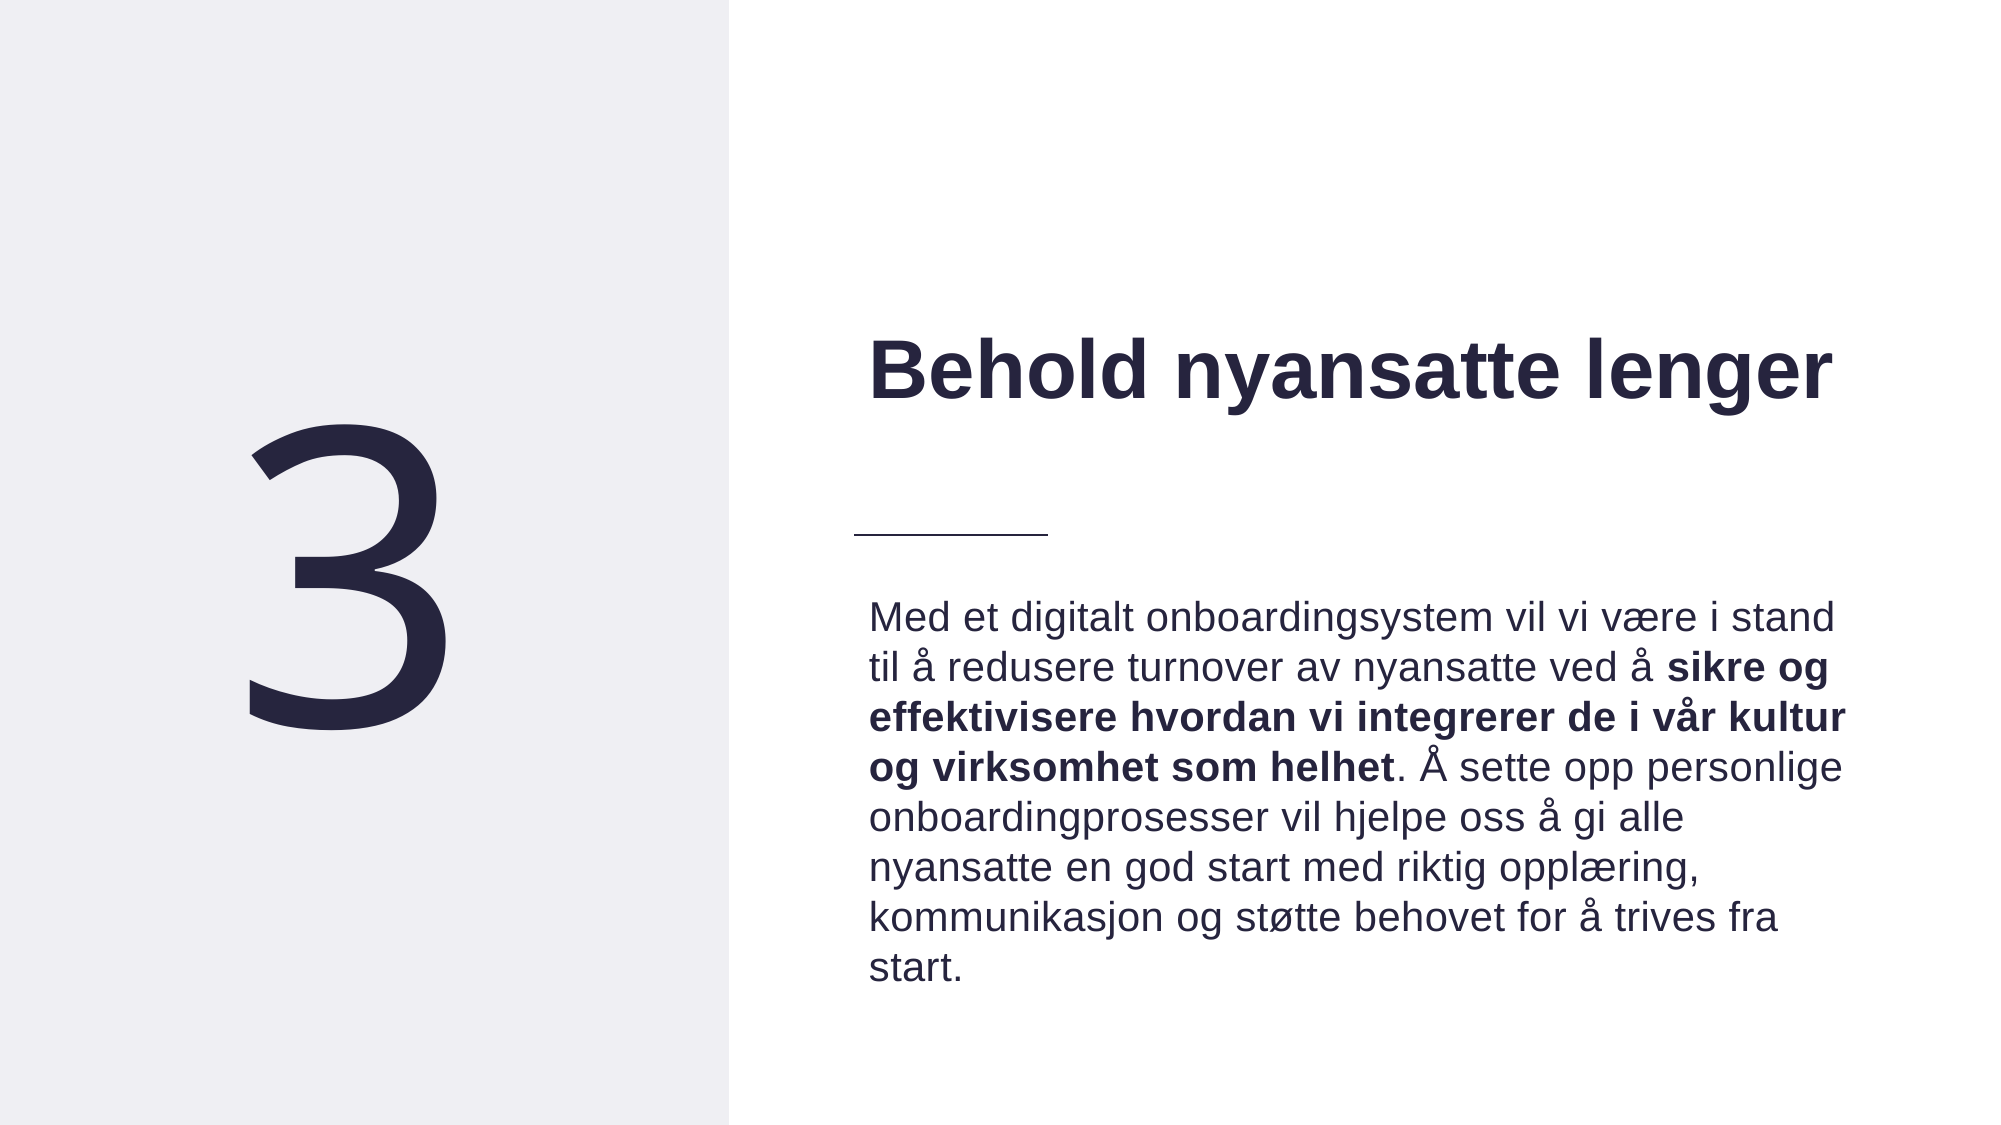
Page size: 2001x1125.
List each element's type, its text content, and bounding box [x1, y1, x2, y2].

text_box [0, 0, 730, 1125]
text_box Med et digitalt onboardingsystem vil vi være i stand til å redusere turnover av nyansatte ved å sikre og effektivisere hvordan vi integrerer de i vår kultur og virksomhet som helhet. Å sette opp personlige onboardingprosesser vil hjelpe oss å gi alle nyansatte en god start med riktig opplæring, kommunikasjon og støtte behovet for å trives fra start. [854, 582, 1881, 1023]
text_box Behold nyansatte lenger [854, 322, 2000, 563]
text_box 3 [216, 302, 513, 818]
